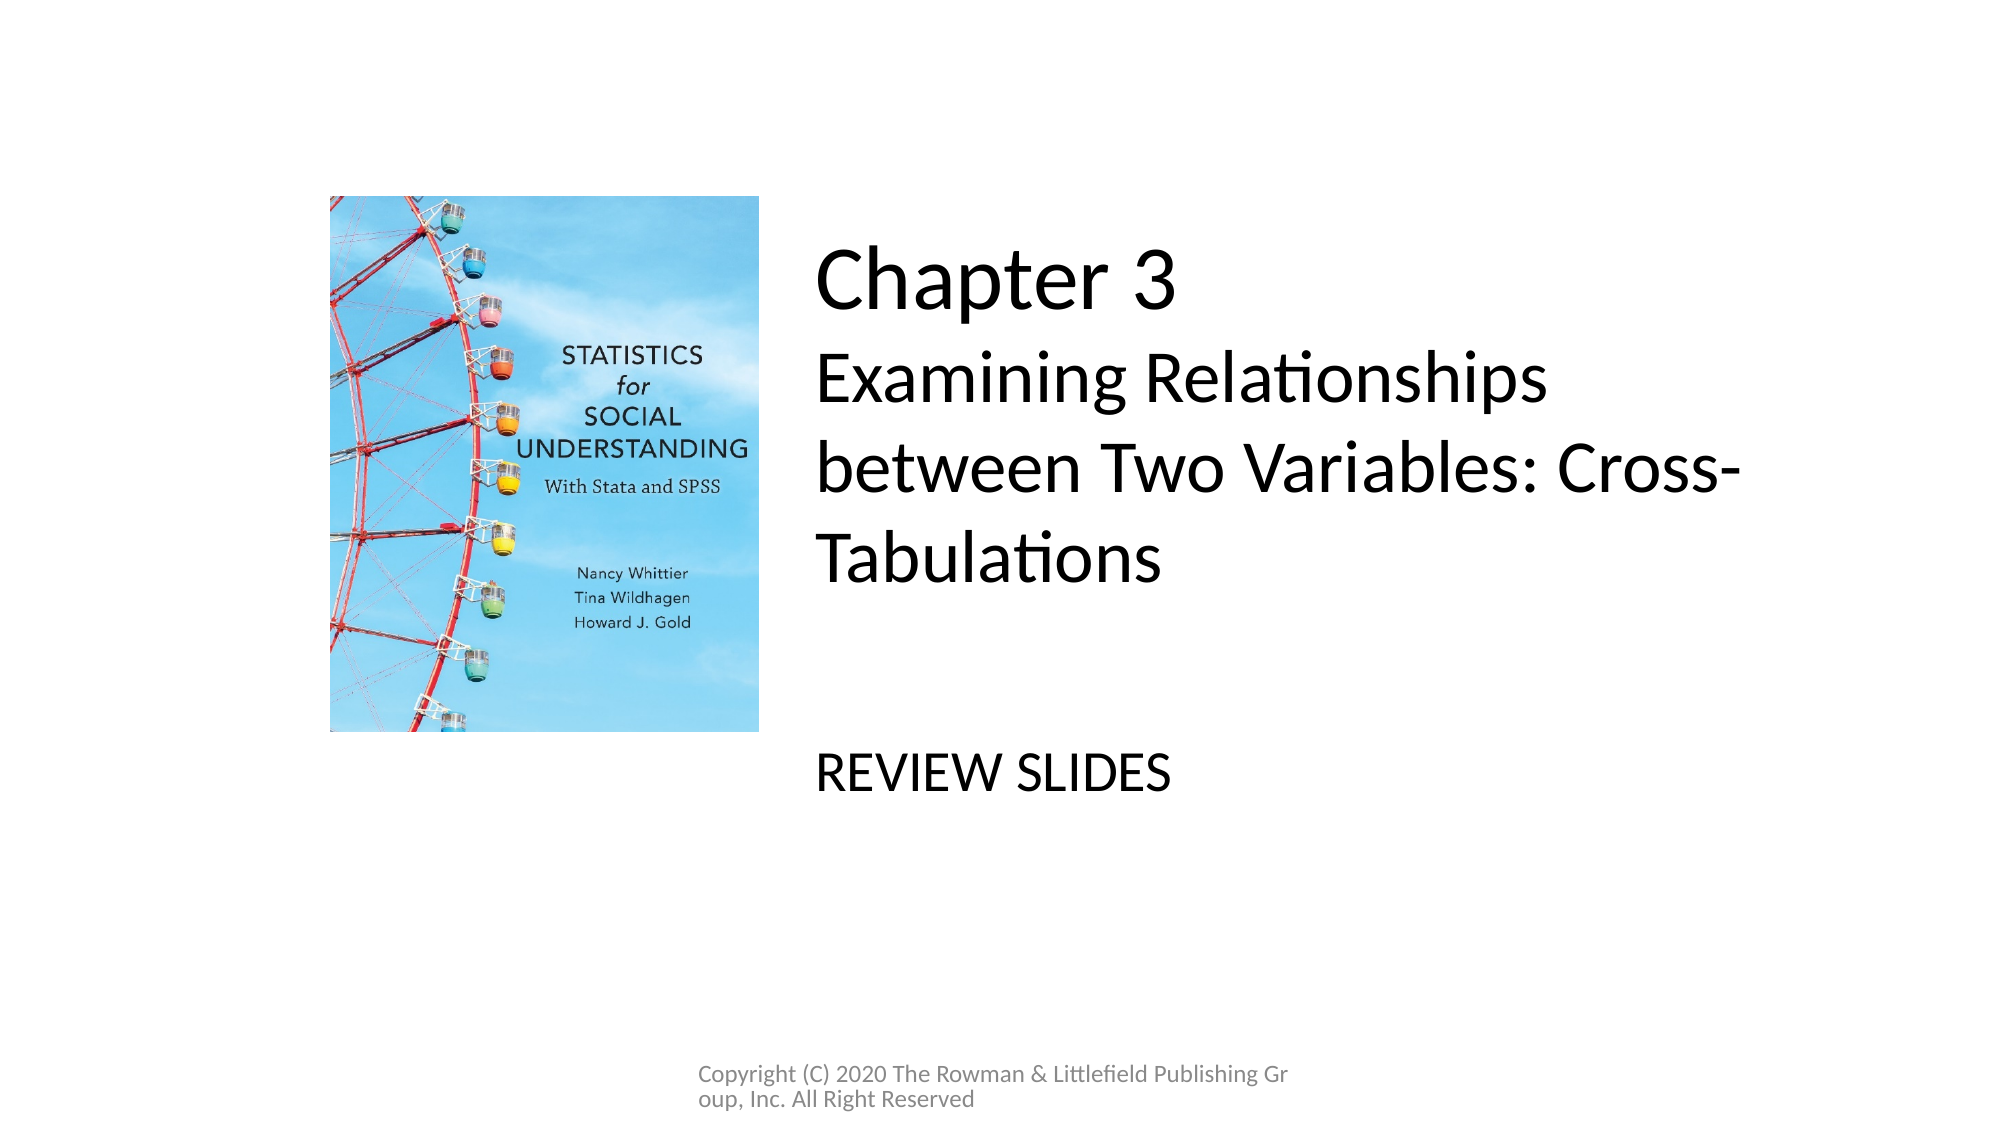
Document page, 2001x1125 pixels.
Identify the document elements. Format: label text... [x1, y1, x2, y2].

footer Copyright (C) 2020 The Rowman & Littlefield Publishing Group, Inc. All Right Reserved [683, 1042, 1317, 1103]
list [330, 196, 760, 733]
title Chapter 3 Examining Relationships between Two Variables: Cross- Tabulations REVIEW SLIDES [800, 375, 1800, 646]
